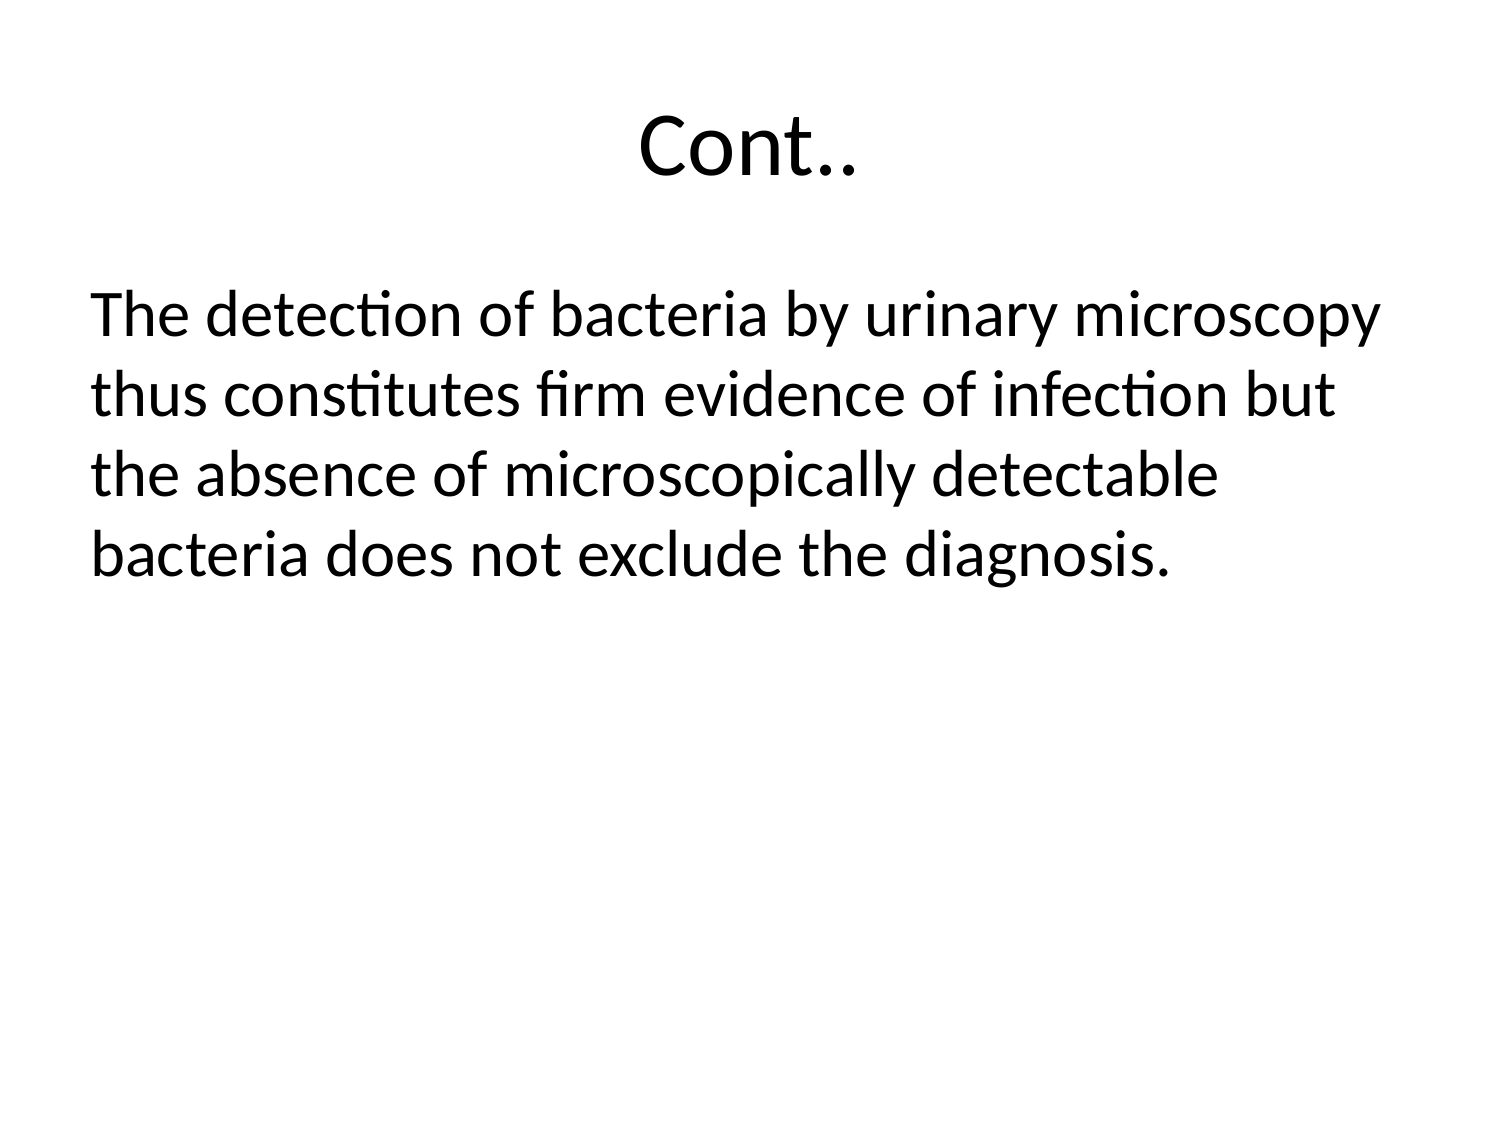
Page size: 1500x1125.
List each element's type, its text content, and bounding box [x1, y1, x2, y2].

title Cont.. [75, 45, 1425, 233]
list The detection of bacteria by urinary microscopy thus constitutes firm evidence of infection but the absence of microscopically detectable bacteria does not exclude the diagnosis. [75, 262, 1425, 1005]
